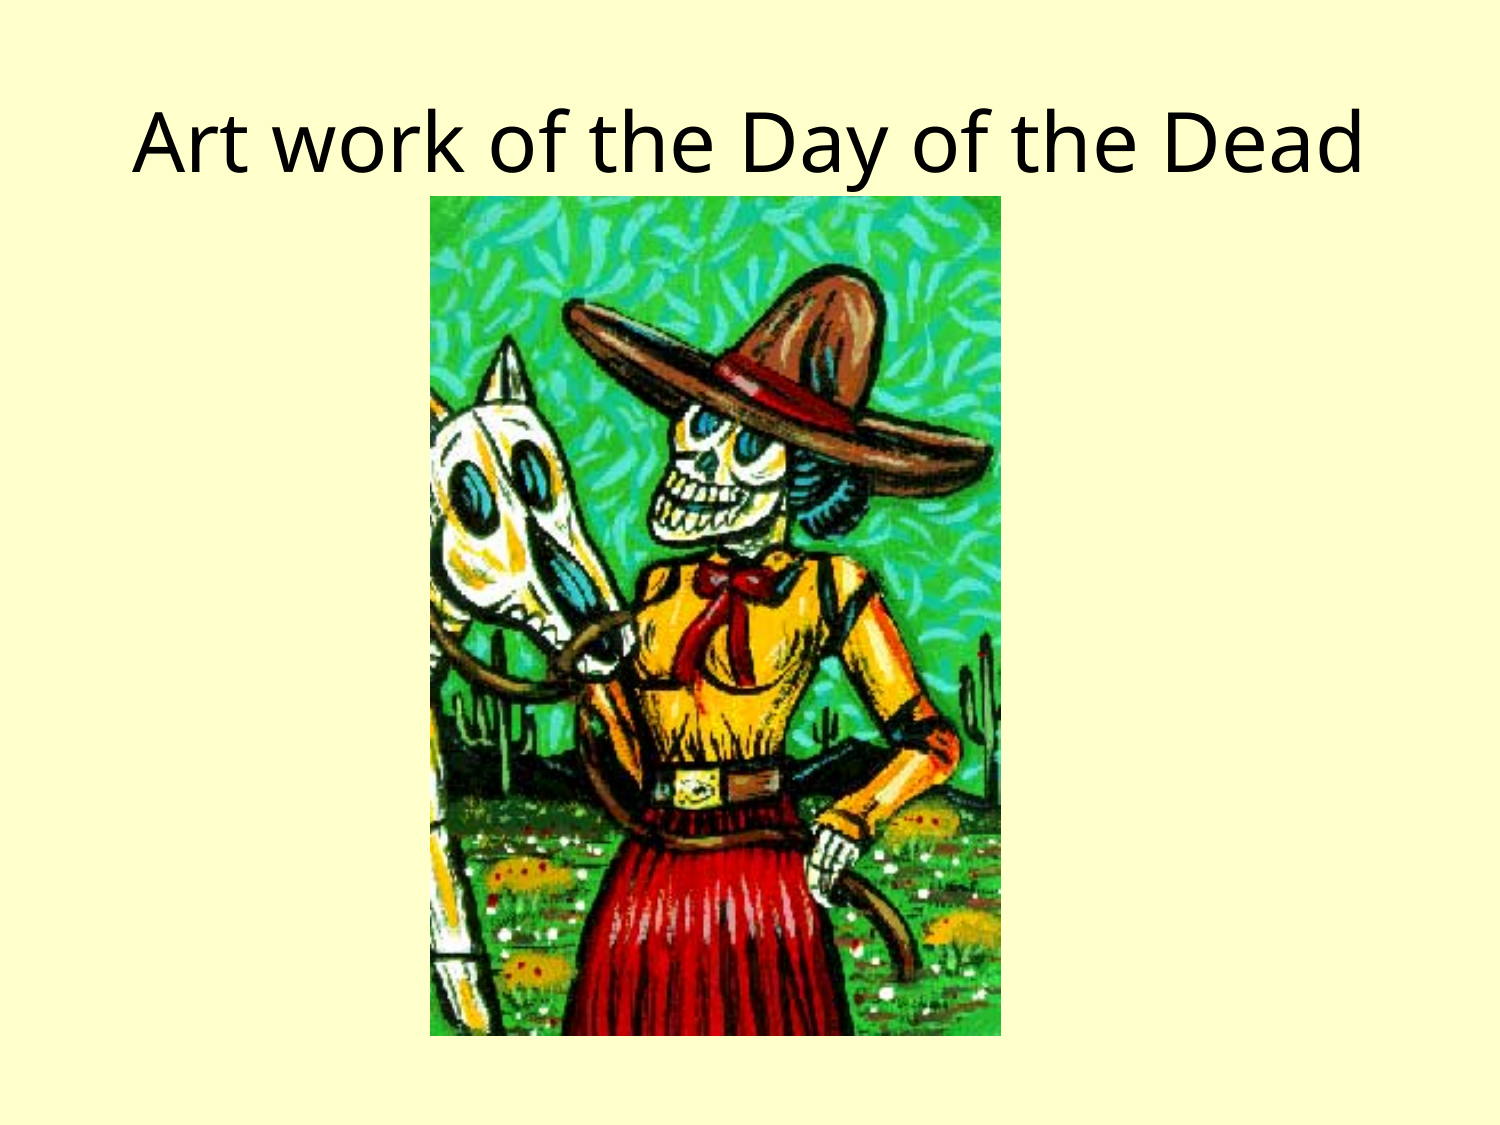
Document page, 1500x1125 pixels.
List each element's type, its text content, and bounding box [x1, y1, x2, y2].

title Art work of the Day of the Dead [74, 44, 1426, 233]
picture [430, 196, 1001, 1036]
